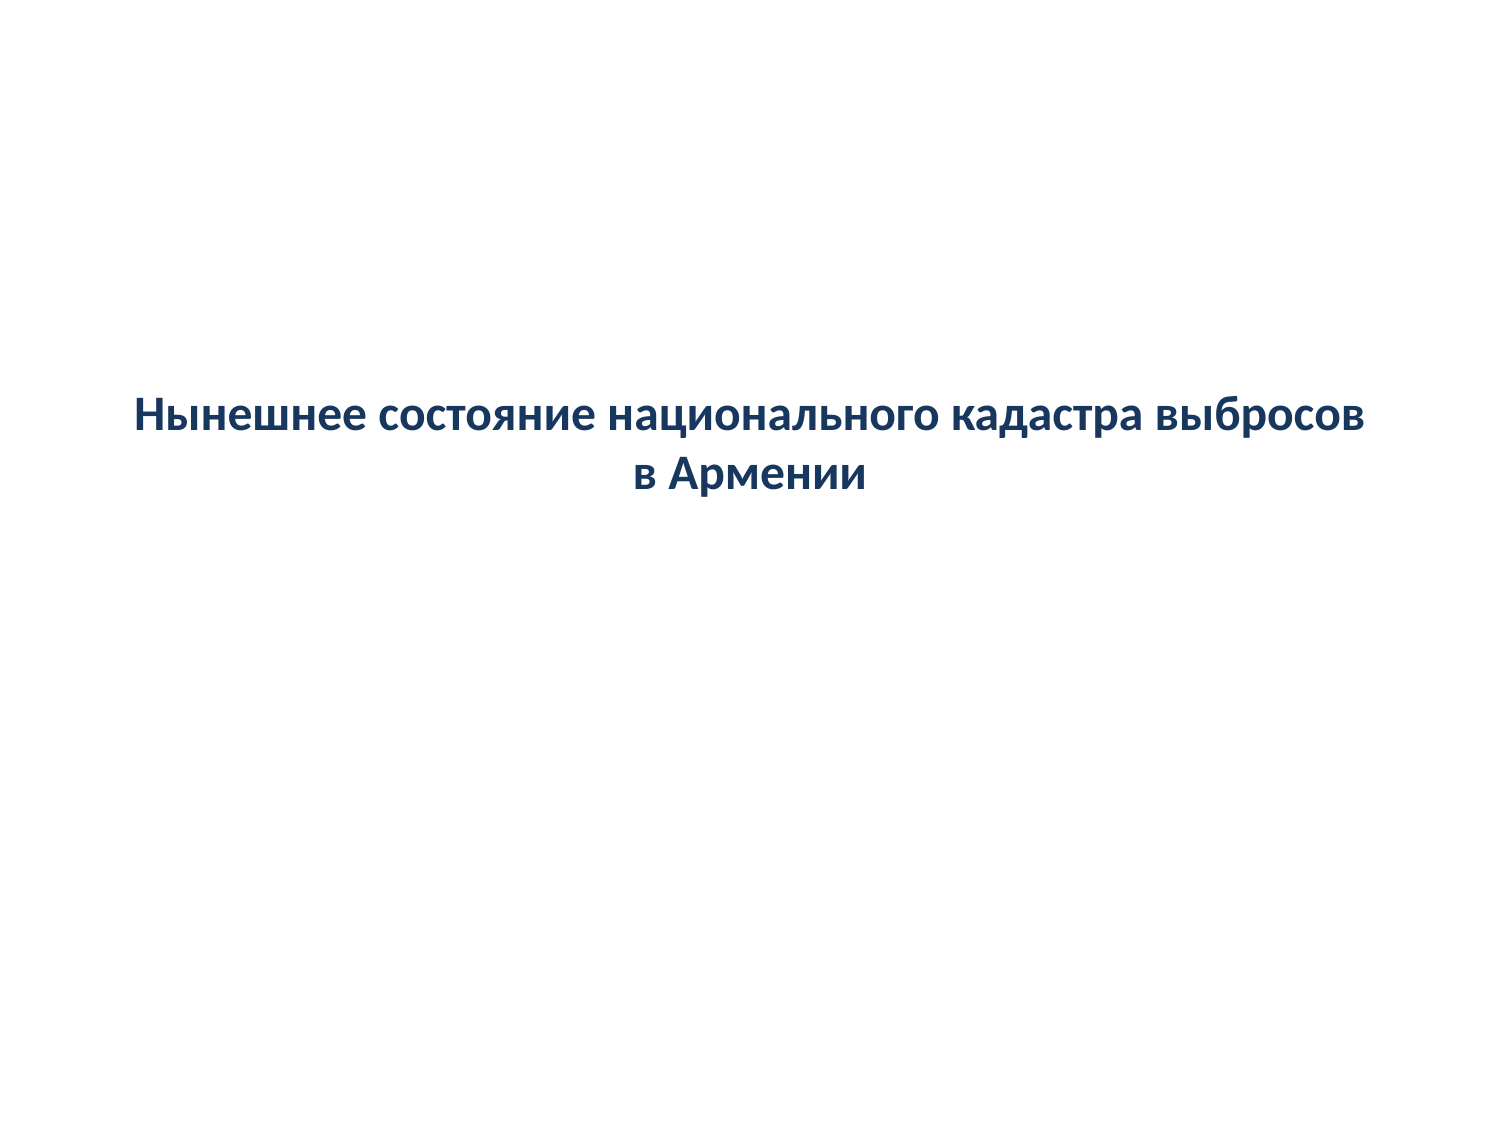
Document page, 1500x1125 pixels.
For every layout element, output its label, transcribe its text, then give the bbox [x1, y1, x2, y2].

title Нынешнее состояние национального кадастра выбросов в Армении [112, 349, 1388, 591]
